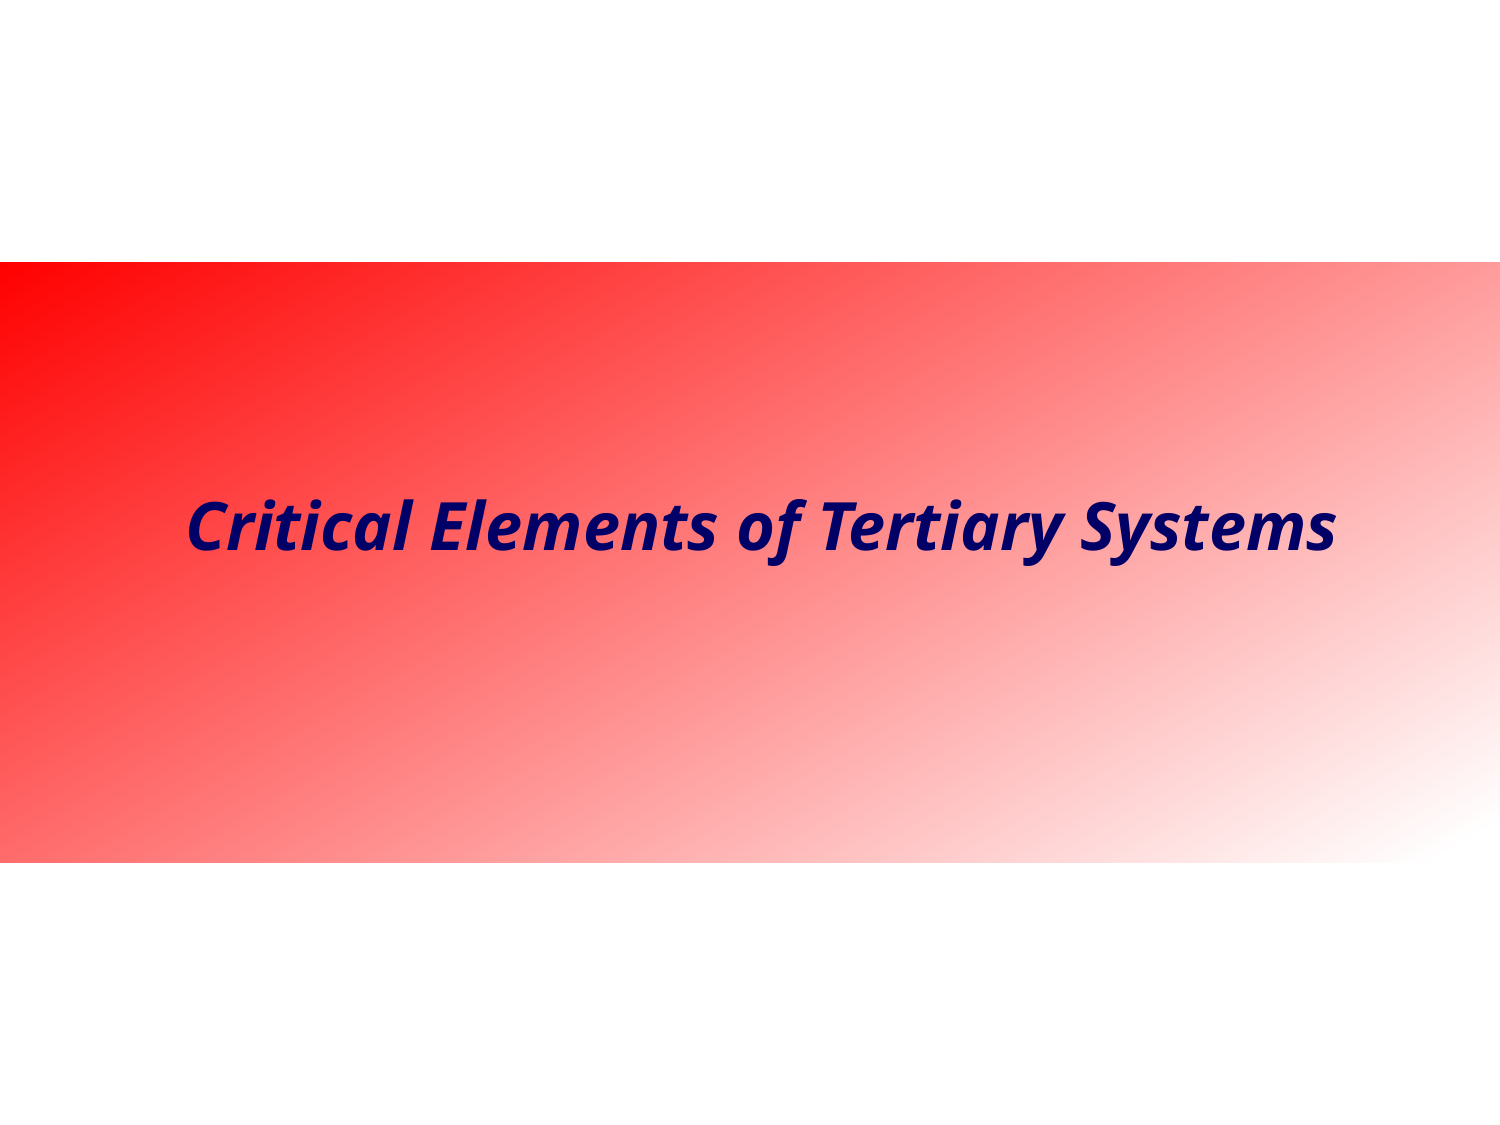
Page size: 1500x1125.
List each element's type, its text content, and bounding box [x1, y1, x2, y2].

title Critical Elements of Tertiary Systems [99, 262, 1426, 876]
